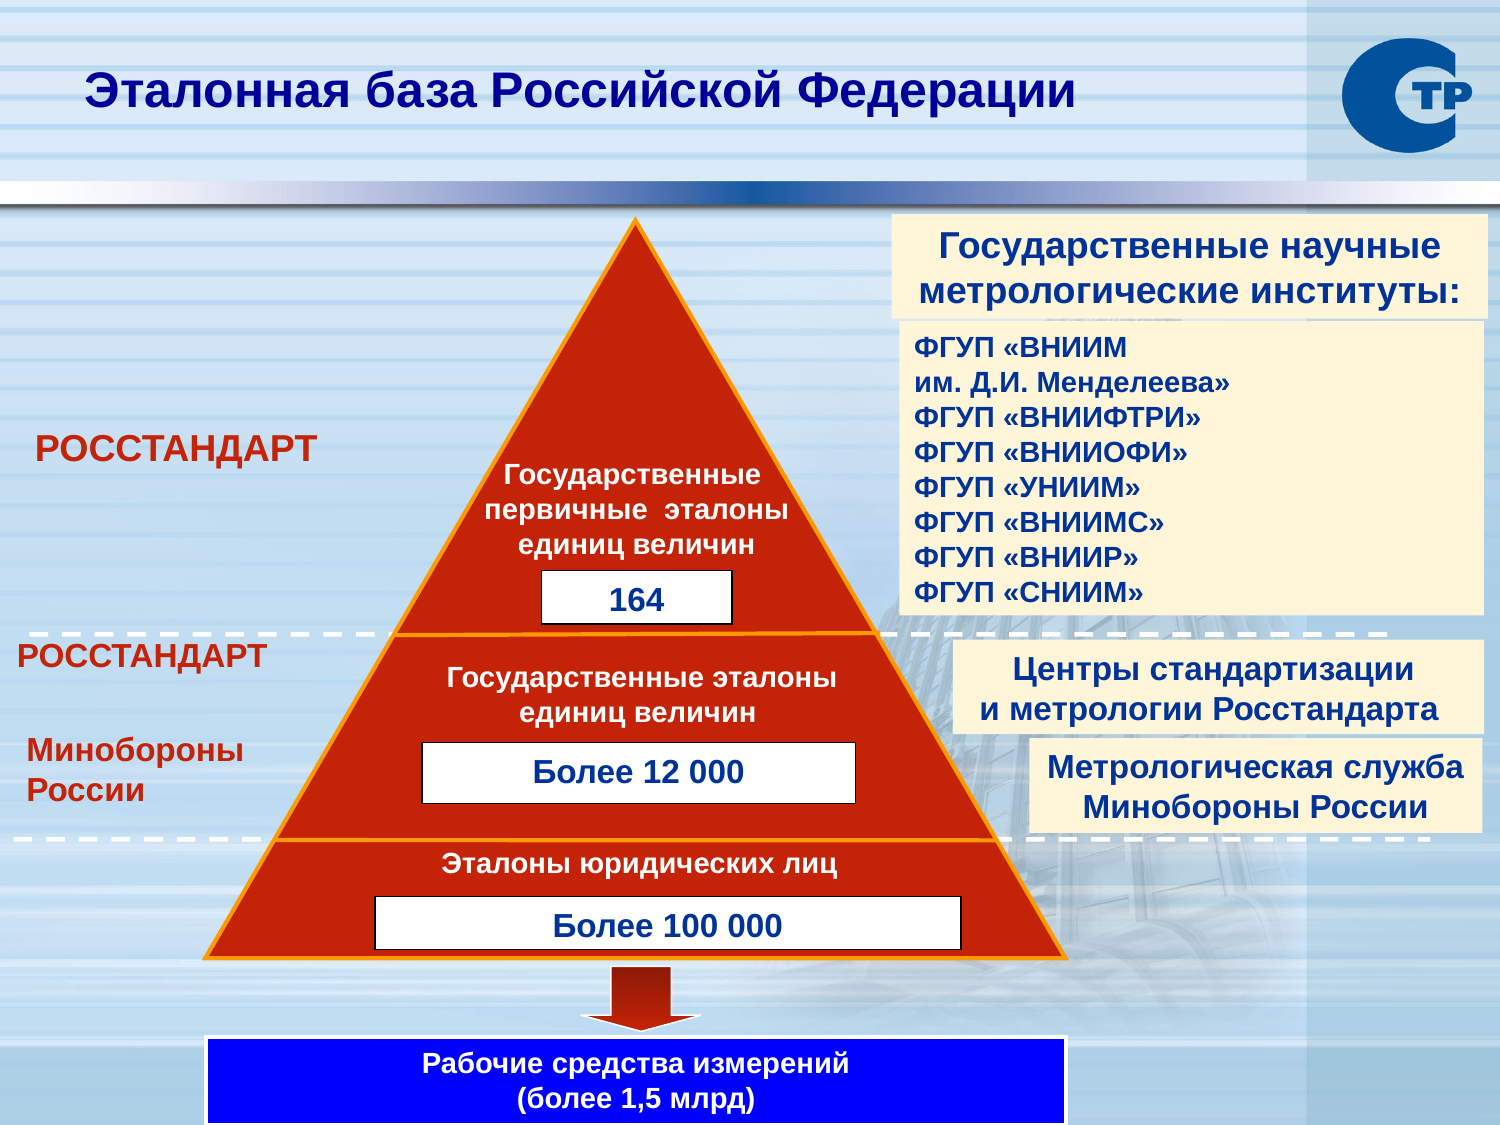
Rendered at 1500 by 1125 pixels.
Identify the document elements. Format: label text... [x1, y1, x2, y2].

text_box Более 100 000 [374, 896, 961, 950]
text_box Центры стандартизации и метрологии Росстандарта [952, 639, 1485, 735]
text_box Эталонная база Российской Федерации [70, 10, 1313, 164]
text_box Государственные эталоны единиц величин [396, 658, 880, 740]
text_box [580, 966, 702, 1032]
text_box 164 [541, 570, 733, 624]
text_box РОССТАНДАРТ [20, 416, 333, 476]
text_box Эталоны юридических лиц [330, 844, 949, 906]
text_box Более 12 000 [421, 742, 856, 804]
picture [0, 0, 1500, 1125]
text_box ФГУП «ВНИИМ им. Д.И. Менделеева» ФГУП «ВНИИФТРИ» ФГУП «ВНИИОФИ» ФГУП «УНИИМ» ФГУП «ВНИИМС» ФГУП «ВНИИР» ФГУП «СНИИМ» [899, 321, 1484, 616]
text_box Государственные научные метрологические институты: [891, 214, 1488, 319]
text_box Минобороны России [11, 720, 368, 816]
text_box Метрологическая служба Минобороны России [1029, 738, 1483, 833]
text_box Рабочие средства измерений (более 1,5 млрд) [205, 1037, 1067, 1125]
text_box Государственные первичные эталоны единиц величин [483, 455, 791, 558]
text_box [205, 481, 1066, 959]
text_box РОССТАНДАРТ [2, 627, 283, 682]
text_box [498, 220, 773, 455]
